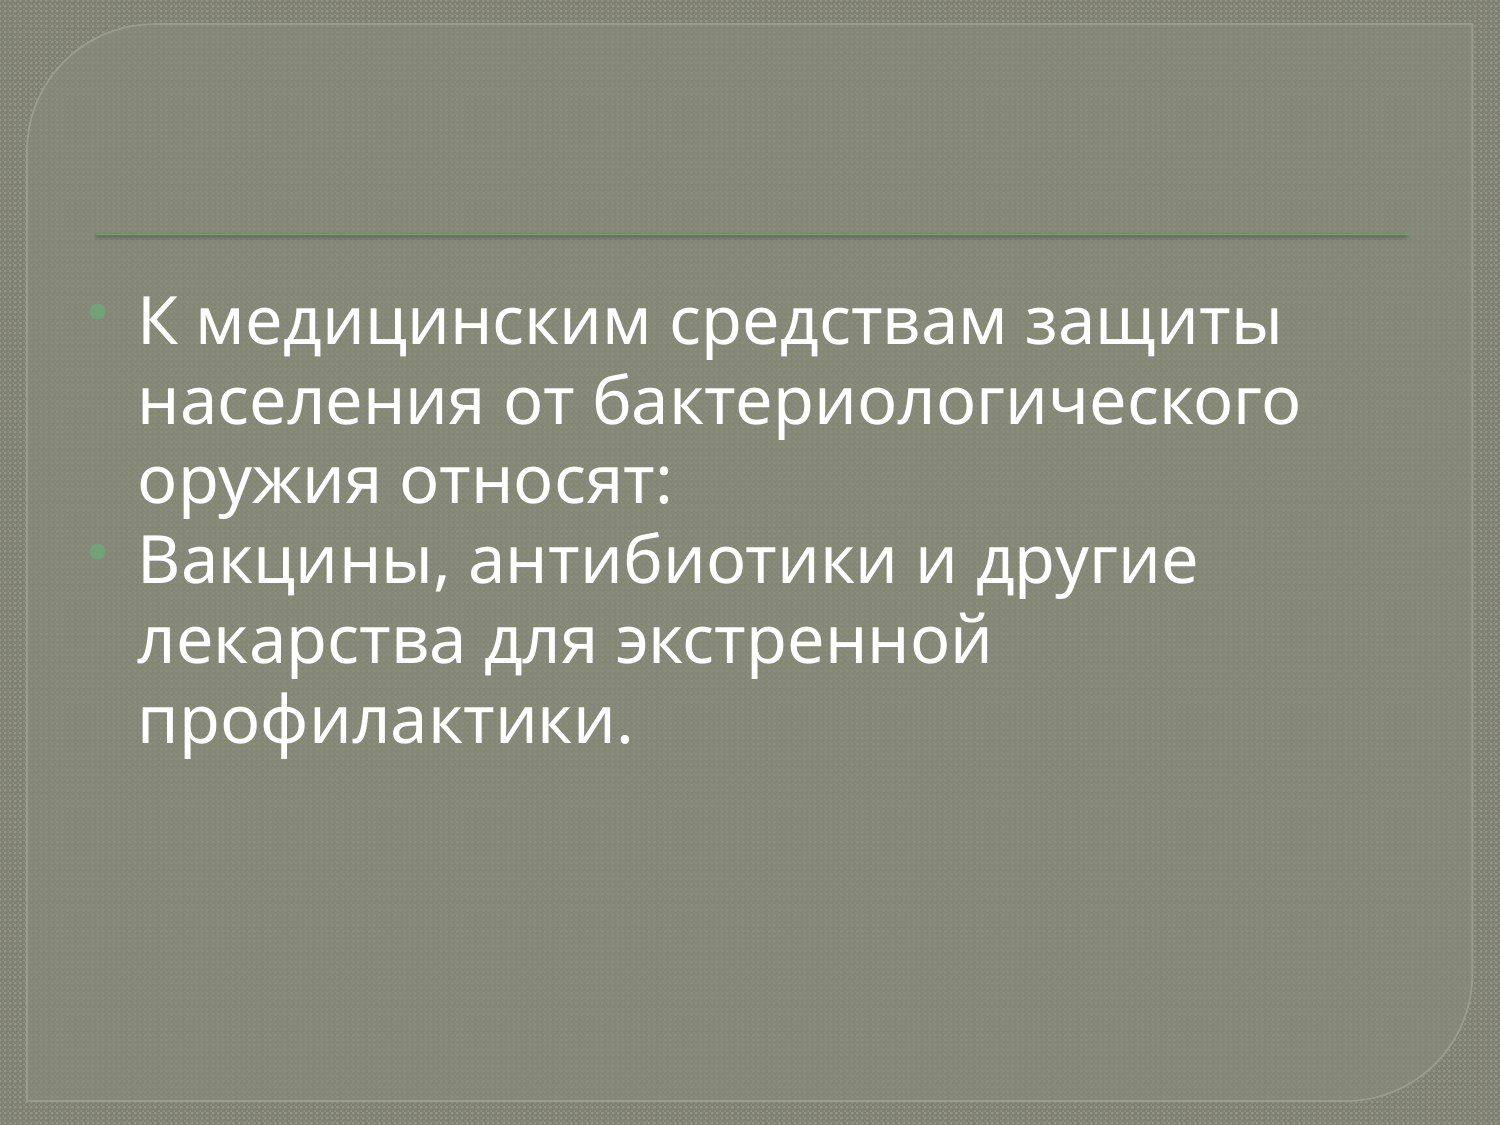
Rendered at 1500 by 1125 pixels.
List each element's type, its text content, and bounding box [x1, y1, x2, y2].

list К медицинским средствам защиты населения от бактериологического оружия относят: Вакцины, антибиотики и другие лекарства для экстренной профилактики. [75, 270, 1425, 1013]
